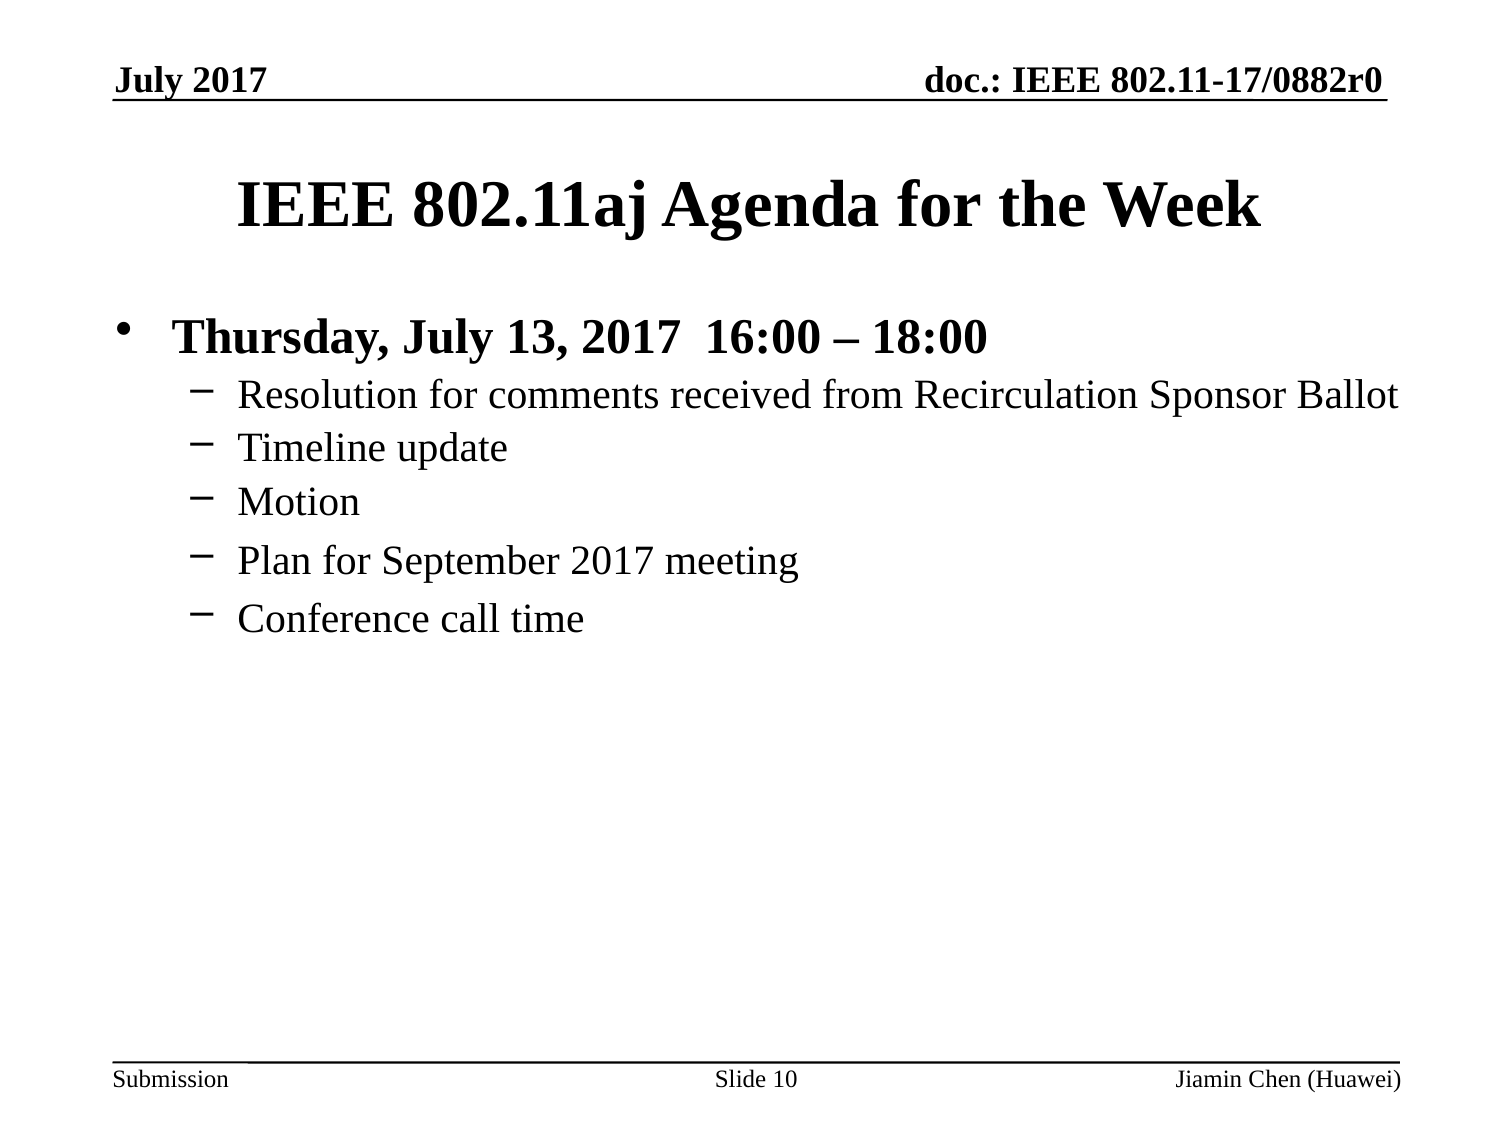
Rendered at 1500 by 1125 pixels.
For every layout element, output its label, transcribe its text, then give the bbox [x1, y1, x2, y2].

list Thursday, July 13, 2017 16:00 – 18:00 Resolution for comments received from Recirculation Sponsor Ballot Timeline update Motion Plan for September 2017 meeting Conference call time [100, 302, 1471, 1047]
footer Jiamin Chen (Huawei) [773, 1061, 1402, 1093]
title IEEE 802.11aj Agenda for the Week [112, 112, 1388, 288]
slide_number Slide 10 [712, 1061, 773, 1093]
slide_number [114, 54, 274, 101]
